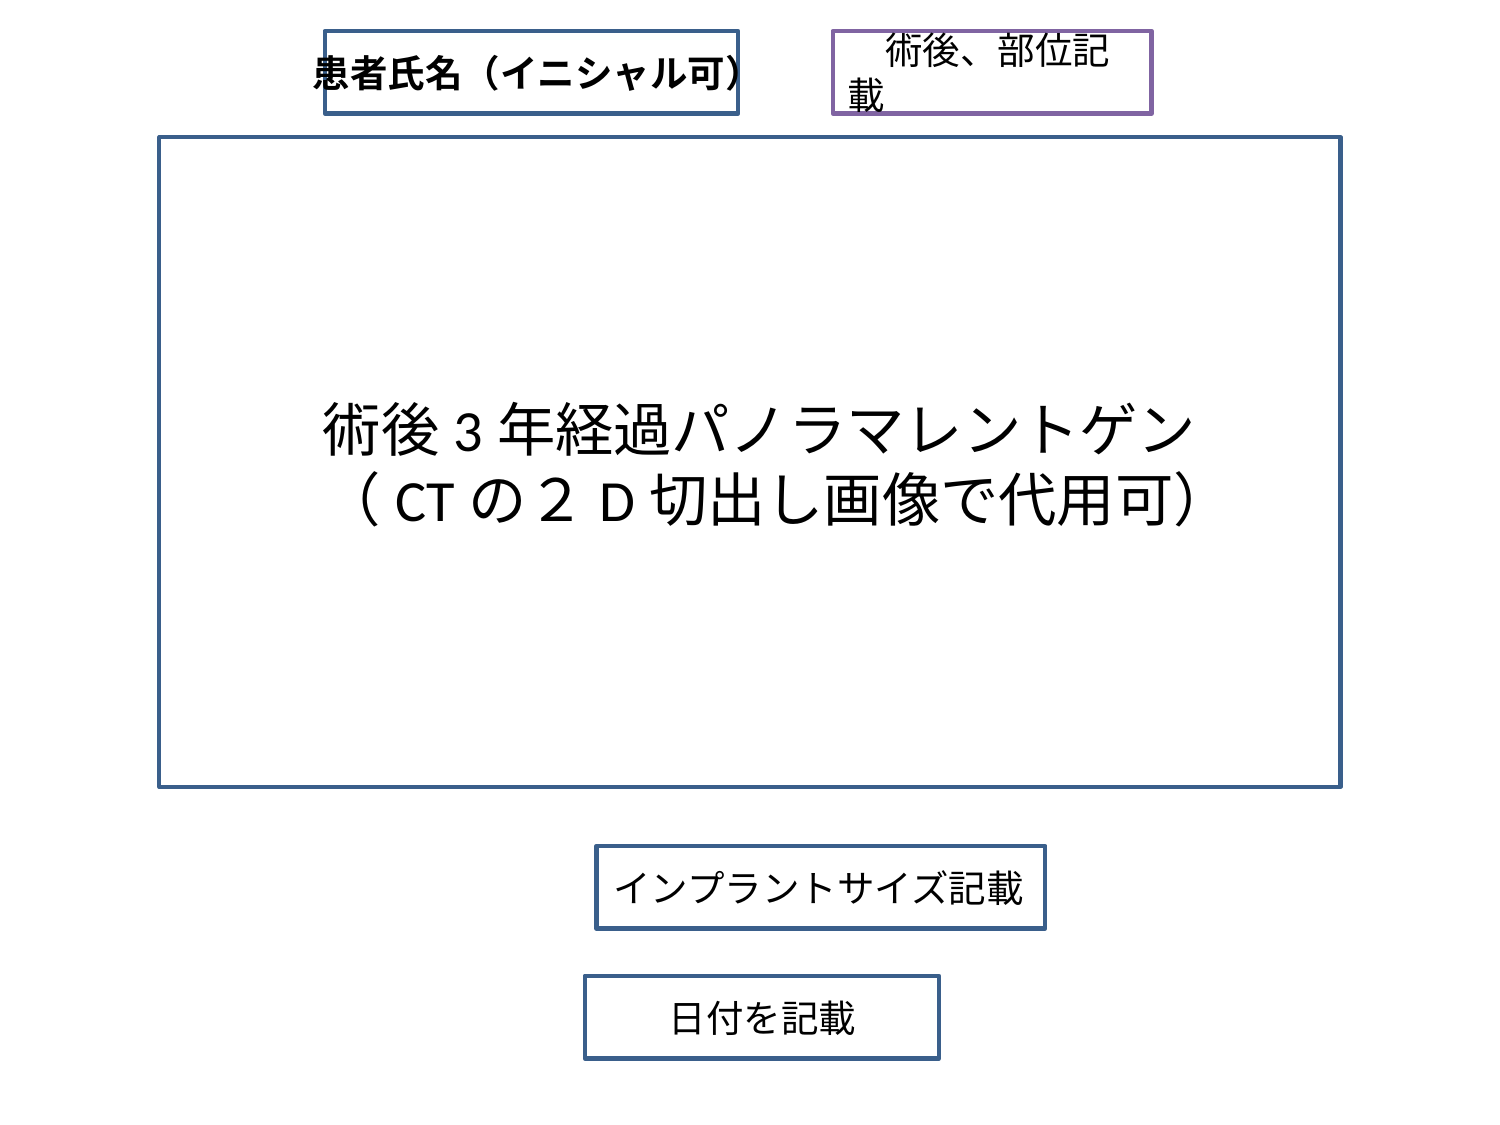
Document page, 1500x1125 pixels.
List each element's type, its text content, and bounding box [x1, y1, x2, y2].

text_box 患者氏名（イニシャル可） [297, 42, 778, 103]
text_box 日付を記載 [654, 987, 872, 1048]
text_box 術後、部位記載 [831, 29, 1154, 116]
text_box ひひずけ日図家 [583, 974, 941, 1061]
text_box [323, 29, 740, 42]
text_box インプラントサイズ記載 [598, 857, 1039, 918]
text_box [157, 135, 1343, 789]
text_box [594, 844, 1047, 931]
text_box [323, 103, 740, 116]
text_box 術後3年経過パノラマレントゲン （CTの２D切出し画像で代用可） [308, 385, 1247, 540]
